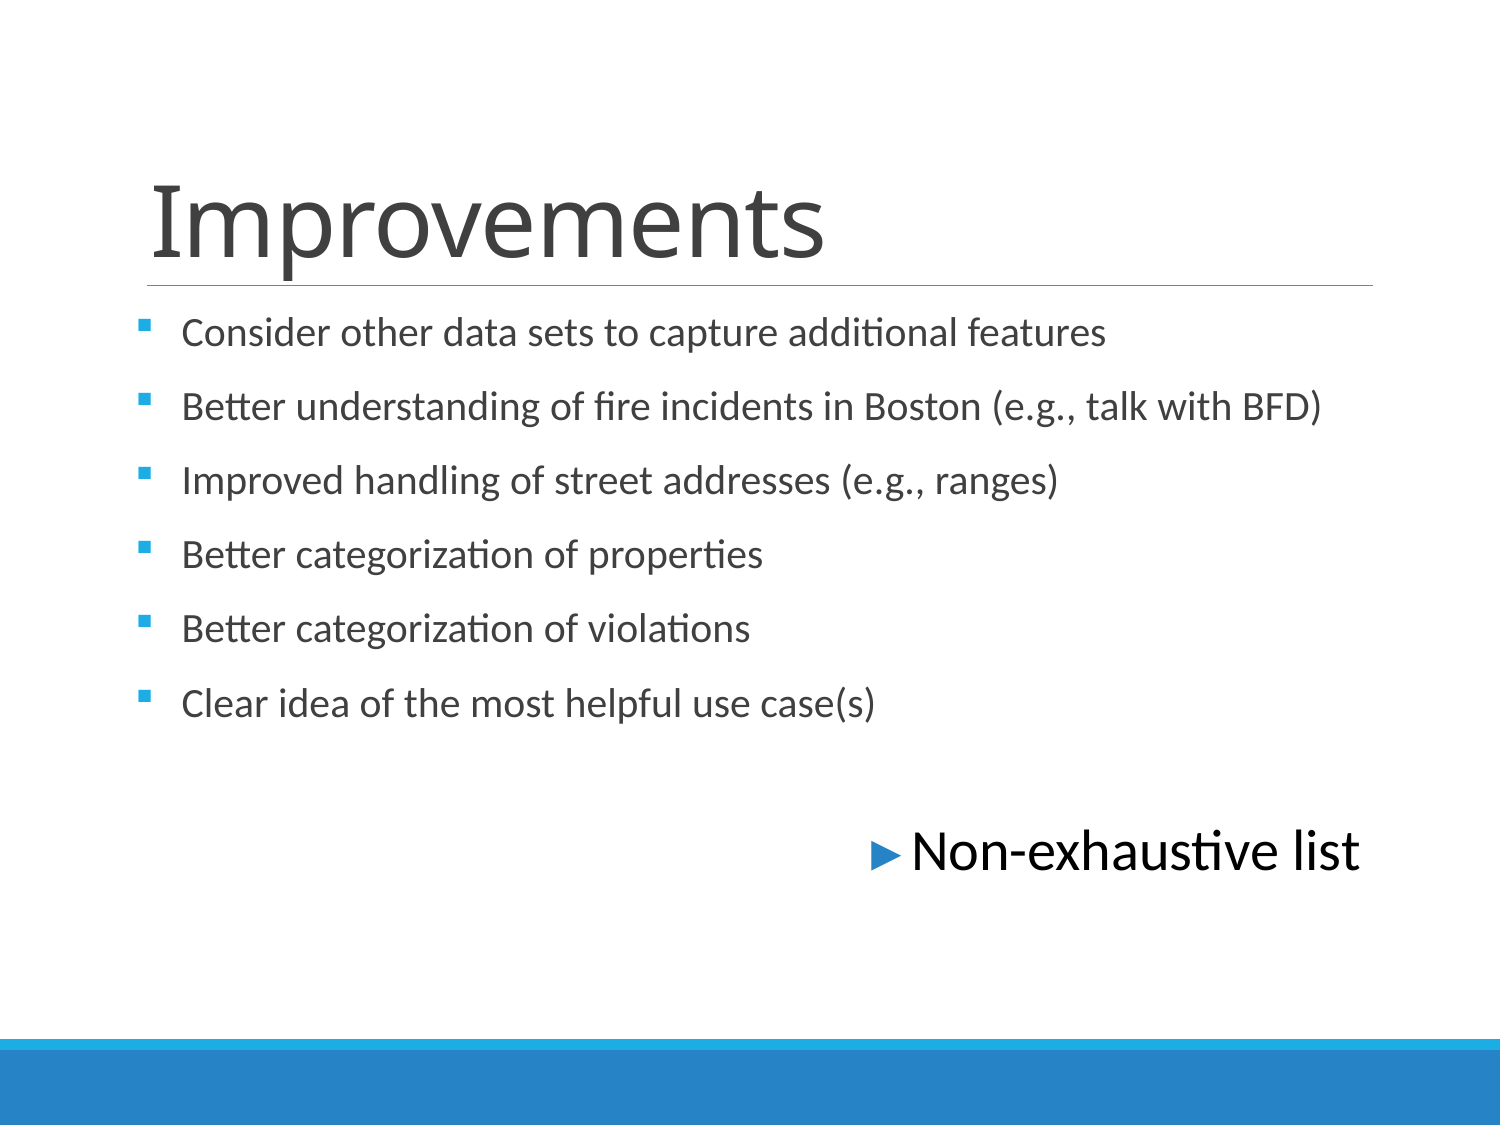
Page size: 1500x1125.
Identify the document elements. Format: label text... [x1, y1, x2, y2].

title Improvements [135, 47, 1373, 285]
list Consider other data sets to capture additional features Better understanding of fire incidents in Boston (e.g., talk with BFD) Improved handling of street addresses (e.g., ranges) Better categorization of properties Better categorization of violations Clear idea of the most helpful use case(s) [135, 302, 1373, 963]
text_box ►Non-exhaustive list [846, 804, 1376, 890]
